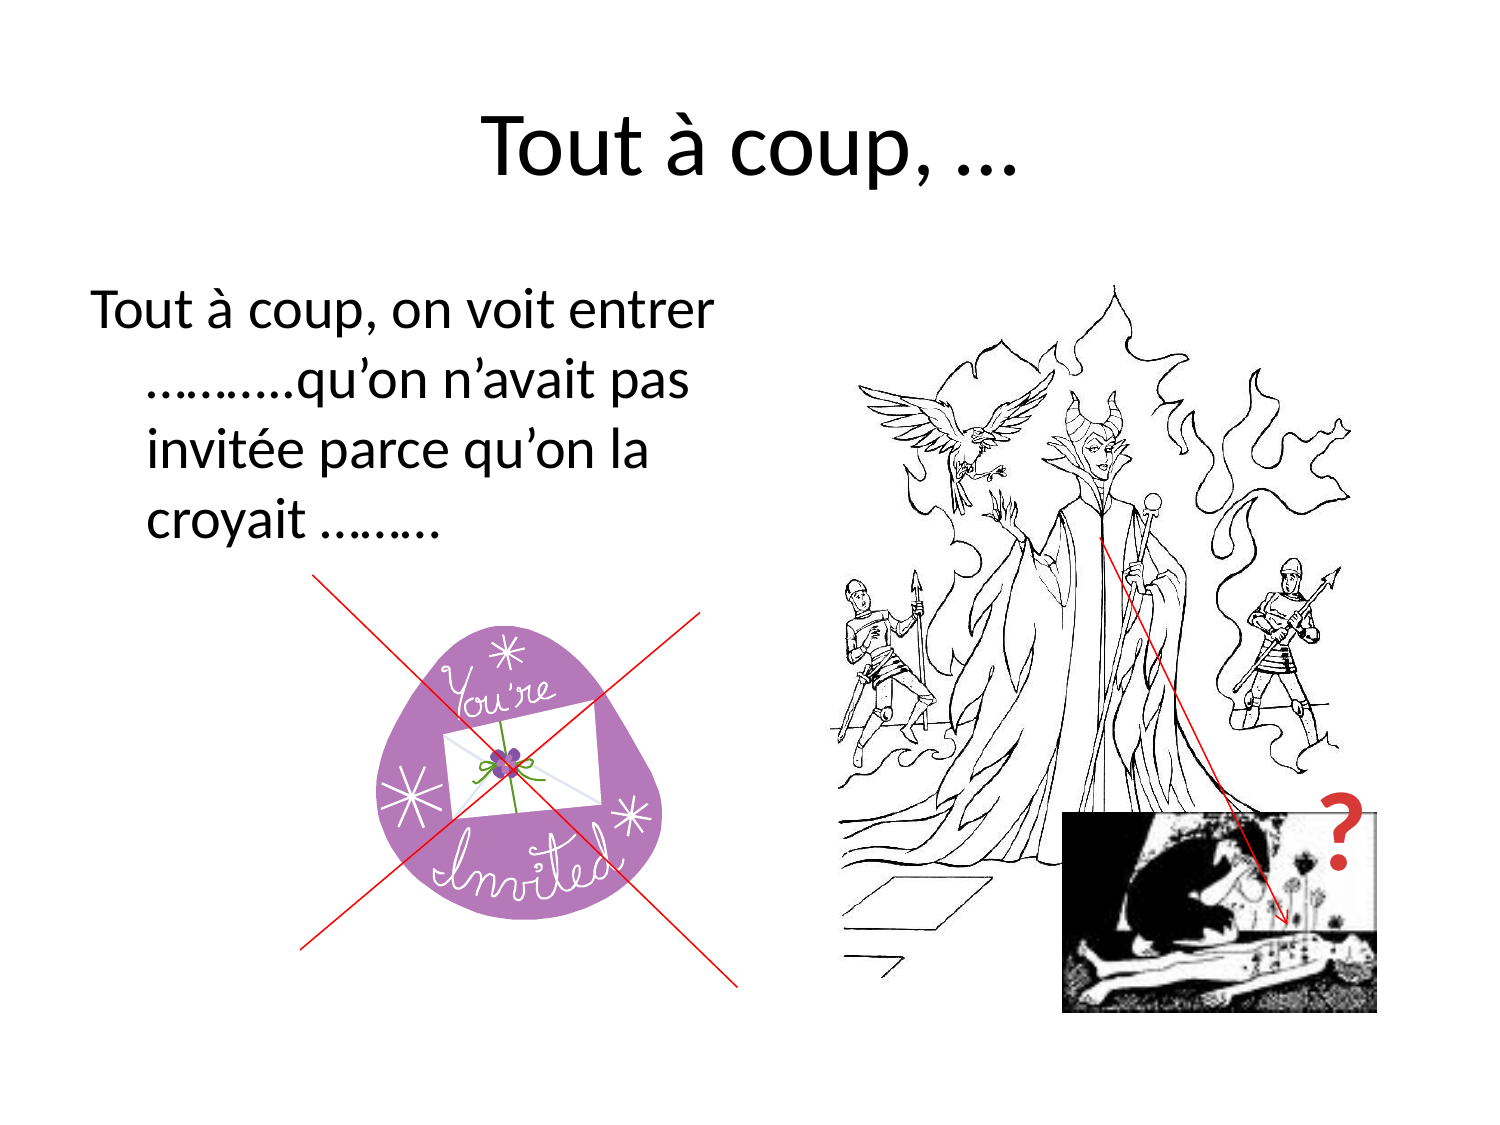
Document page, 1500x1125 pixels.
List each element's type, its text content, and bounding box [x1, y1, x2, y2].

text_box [999, 637, 1388, 826]
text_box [299, 612, 307, 951]
title Tout à coup, … [75, 45, 1425, 233]
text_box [312, 574, 738, 988]
picture [1062, 826, 1377, 1013]
list Tout à coup, on voit entrer ………..qu’on n’avait pas invitée parce qu’on la croyait ……… [75, 262, 738, 1005]
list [815, 262, 1372, 1006]
